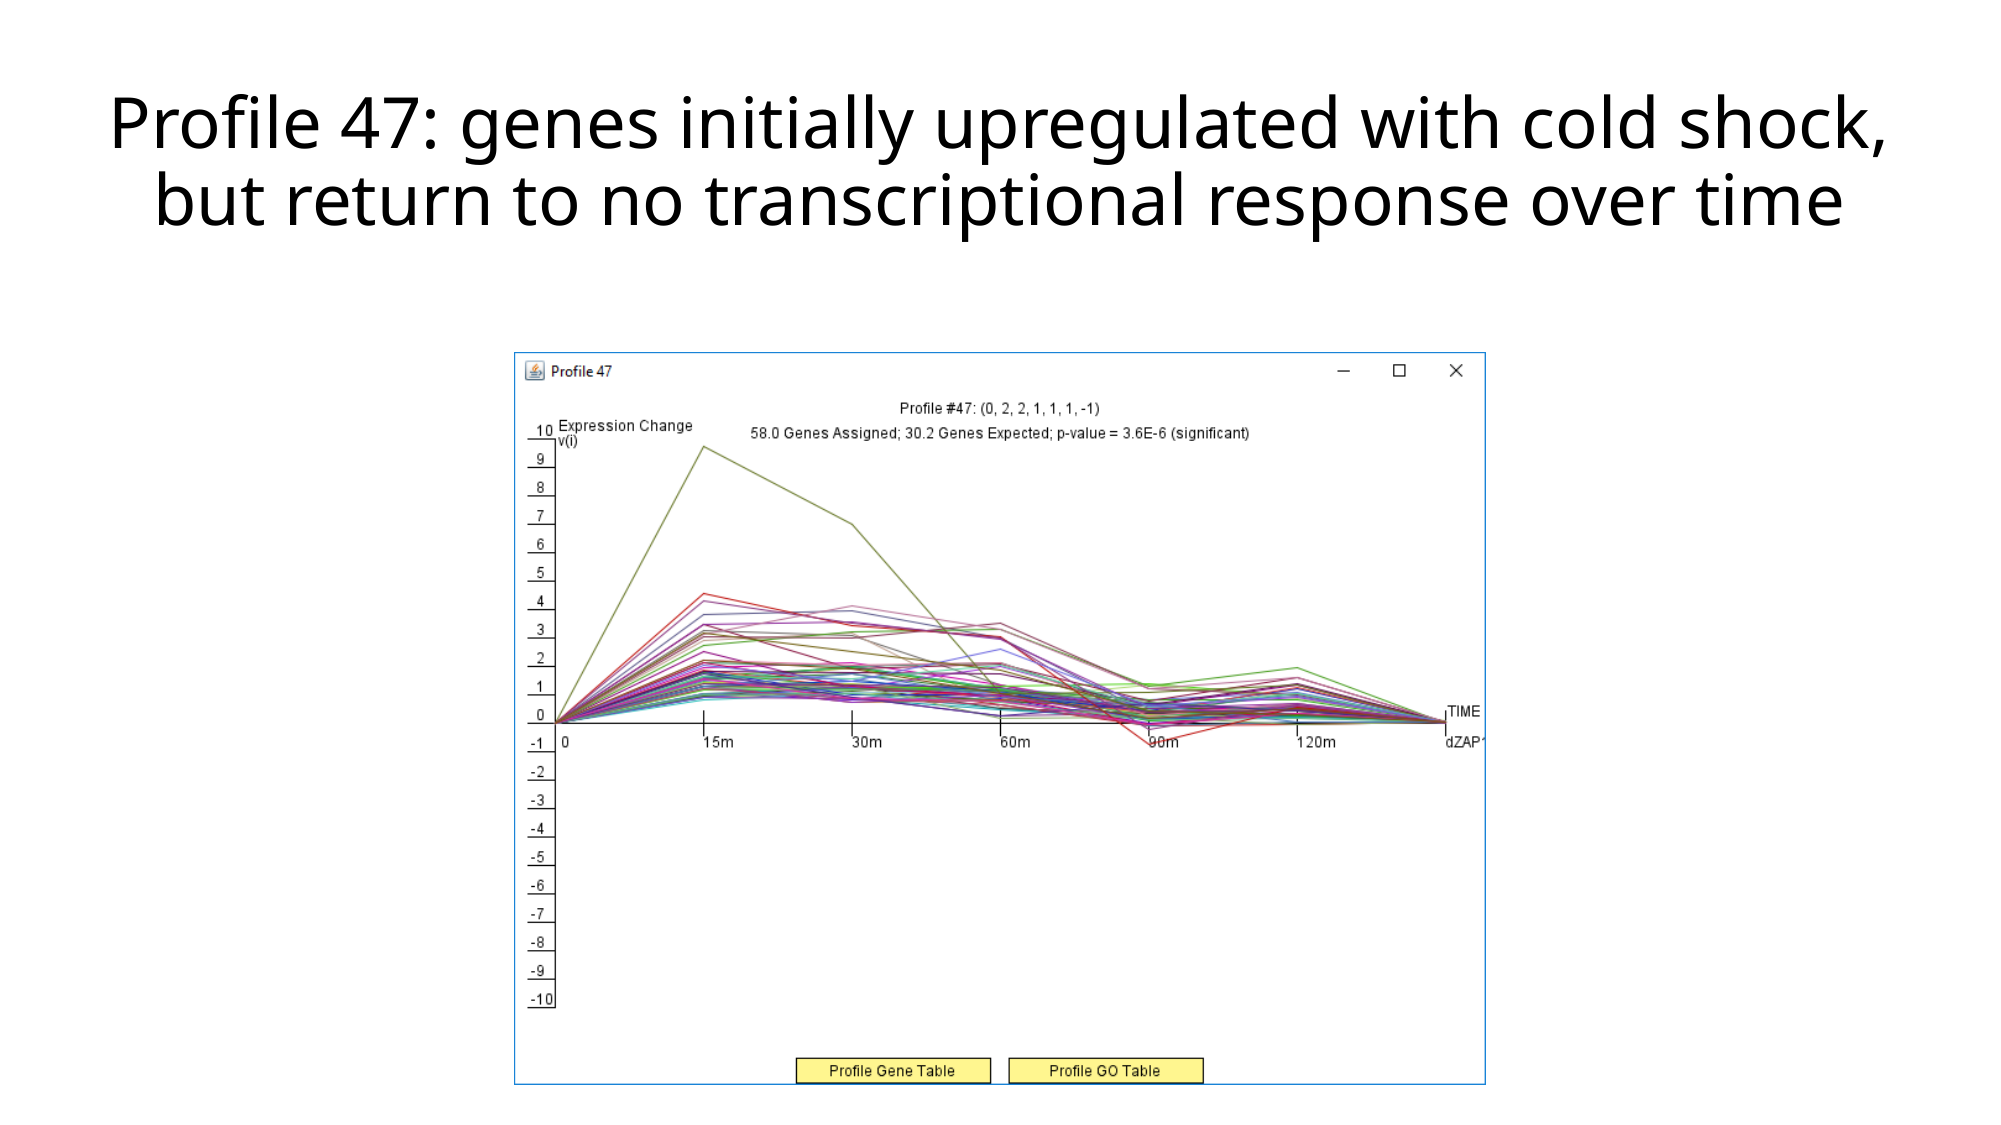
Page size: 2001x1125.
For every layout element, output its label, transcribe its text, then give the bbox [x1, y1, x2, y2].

picture [514, 352, 1486, 1085]
title Profile 47: genes initially upregulated with cold shock, but return to no transcriptional response over time [78, 55, 1922, 273]
